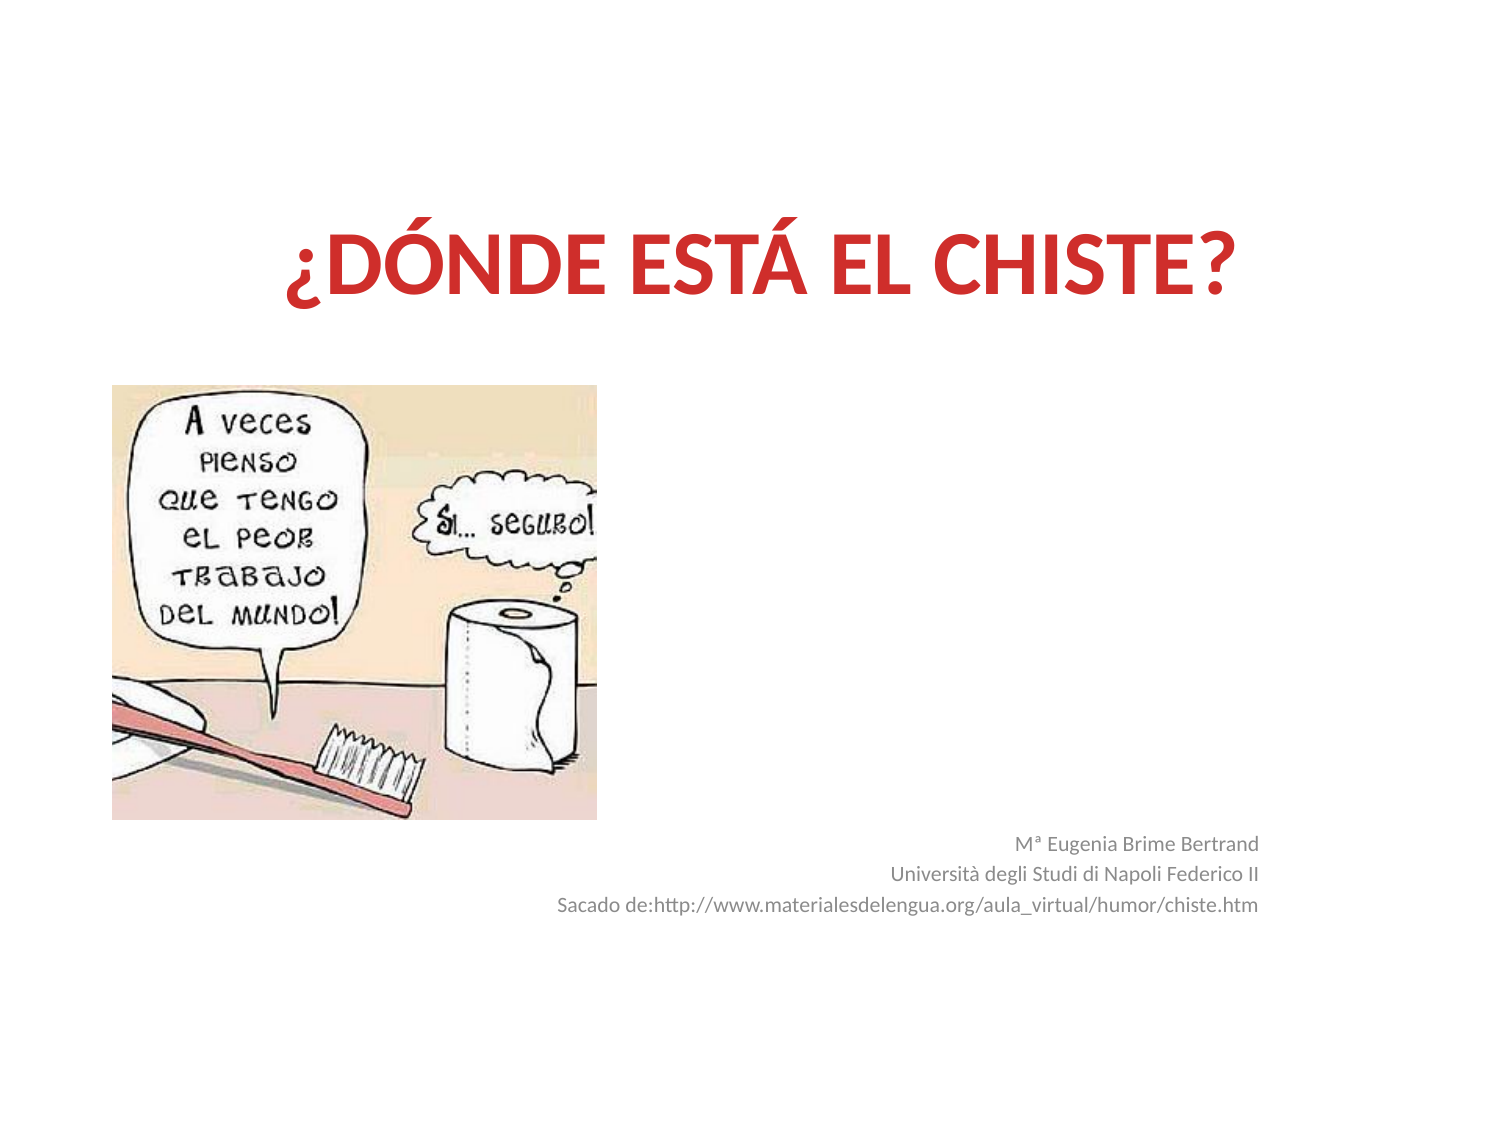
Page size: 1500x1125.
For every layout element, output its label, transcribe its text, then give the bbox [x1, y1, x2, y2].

picture [111, 385, 597, 820]
subtitle Mª Eugenia Brime Bertrand Università degli Studi di Napoli Federico II Sacado de:http://www.materialesdelengua.org/aula_virtual/humor/chiste.htm [225, 637, 1275, 925]
title ¿DÓNDE ESTÁ EL CHISTE? [123, 137, 1399, 379]
